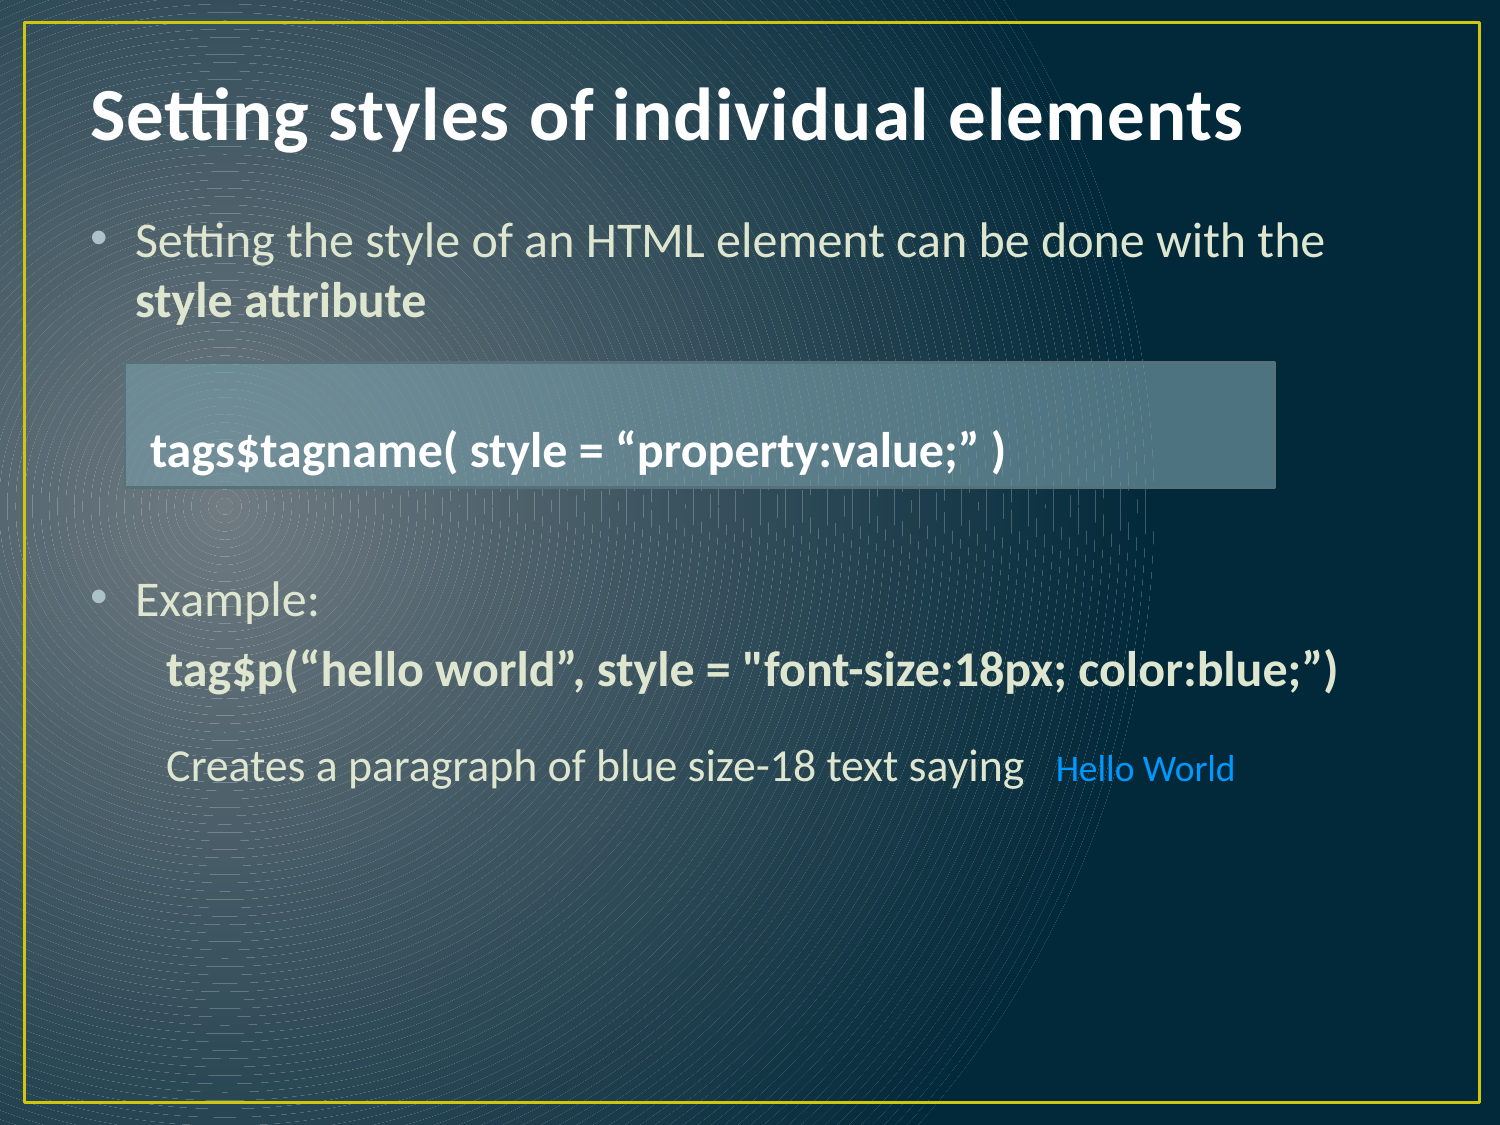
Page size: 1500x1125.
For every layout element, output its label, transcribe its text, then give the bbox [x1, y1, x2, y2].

list Setting the style of an HTML element can be done with the style attribute tags$tagname( style = “property:value;” ) Example: tag$p(“hello world”, style = "font-size:18px; color:blue;”) Creates a paragraph of blue size-18 text saying Hello World [75, 200, 1425, 1005]
title Setting styles of individual elements [75, 45, 1425, 163]
